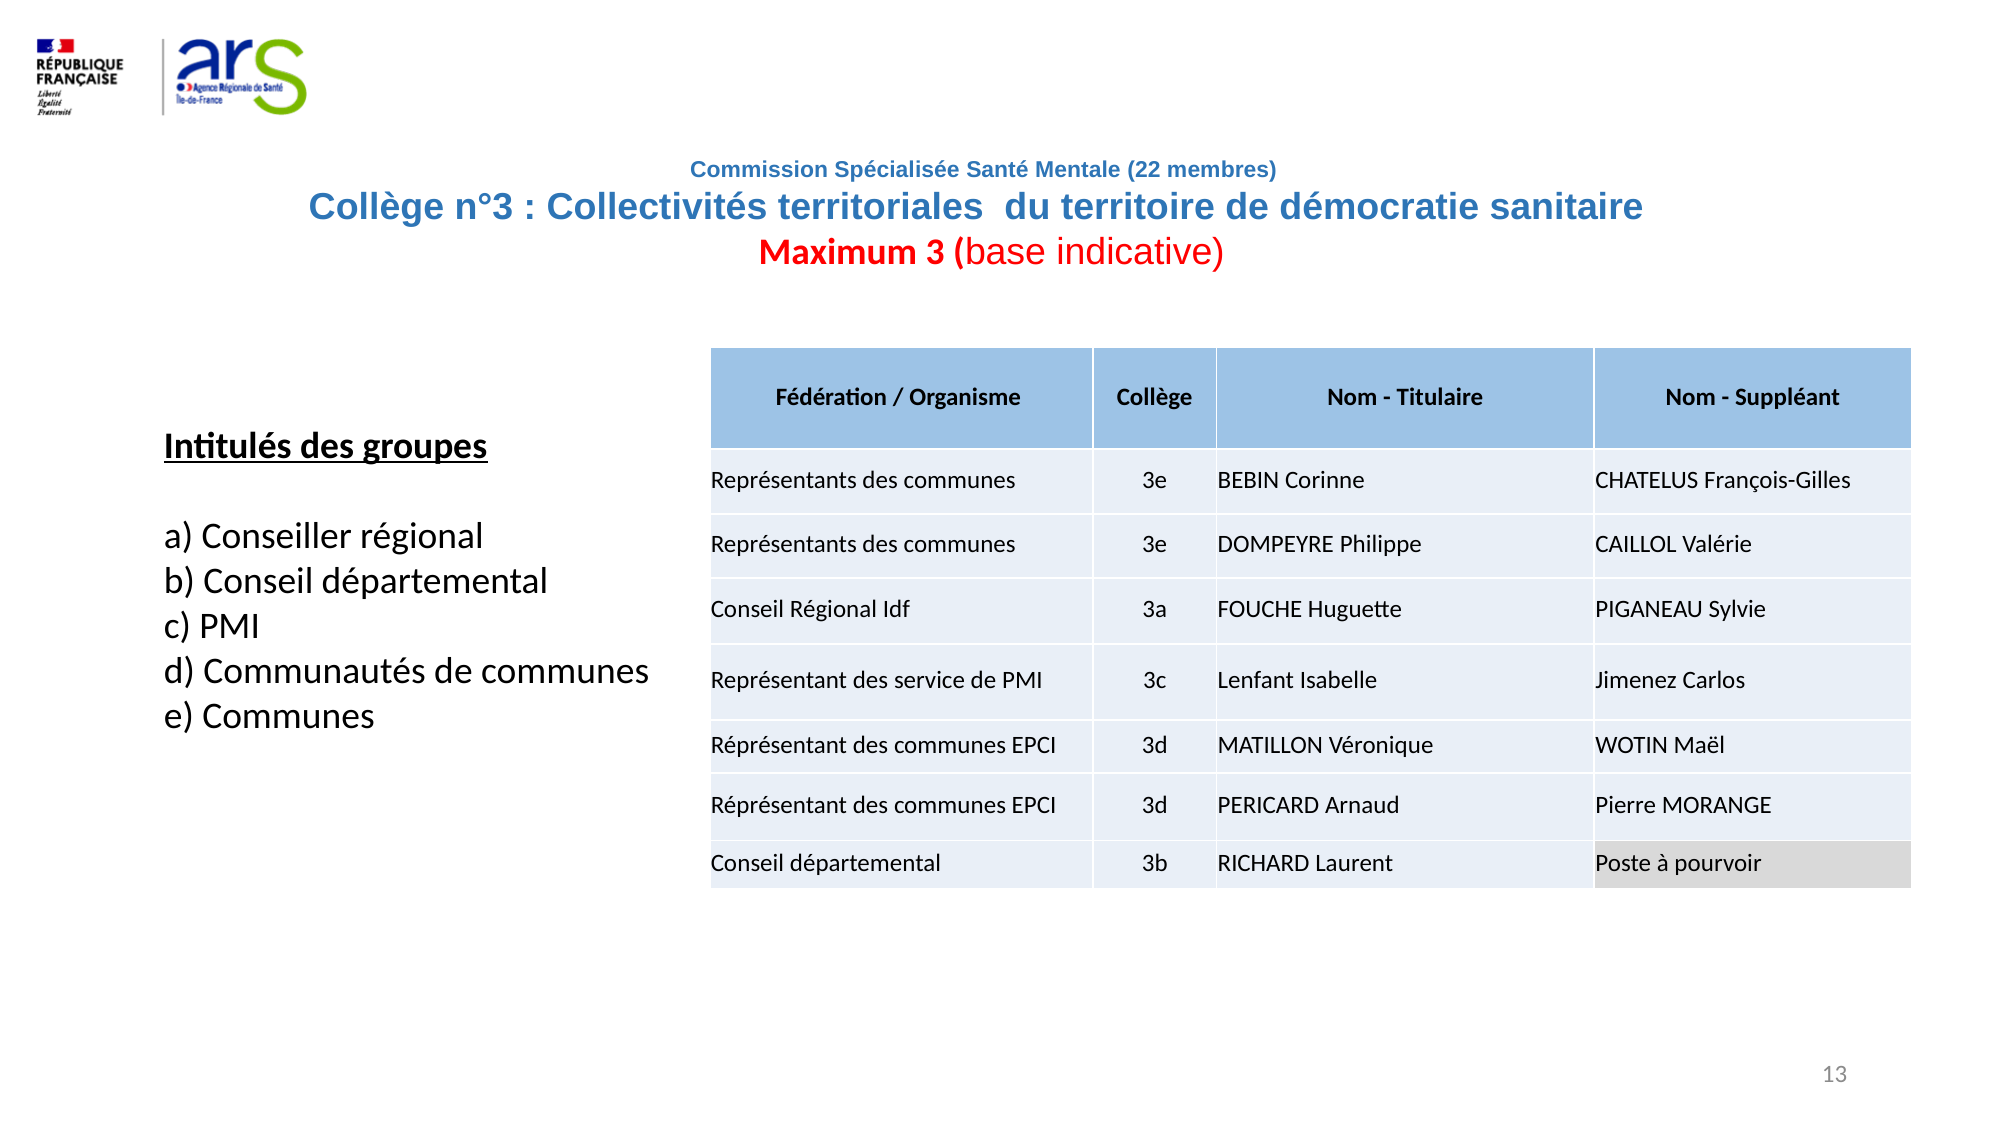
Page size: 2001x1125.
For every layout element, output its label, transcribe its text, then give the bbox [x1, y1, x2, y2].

table_cell Représentants des communes [711, 515, 1092, 577]
text_box Commission Spécialisée Santé Mentale (22 membres) Collège n°3 : Collectivités territoriales du territoire de démocratie sanitaire Maximum 3 (base indicative) [256, 147, 1711, 280]
table_cell 3b [1094, 841, 1216, 888]
table_cell Représentants des communes [711, 450, 1092, 513]
table_cell 3d [1094, 721, 1216, 772]
table_cell FOUCHE Huguette [1217, 579, 1593, 643]
table_cell Poste à pourvoir [1595, 841, 1911, 888]
picture [36, 37, 326, 118]
table_cell Conseil départemental [711, 841, 1092, 888]
table_cell PIGANEAU Sylvie [1595, 579, 1911, 643]
table_cell 3d [1094, 774, 1216, 840]
table_cell CAILLOL Valérie [1595, 515, 1911, 577]
table_cell Pierre MORANGE [1595, 774, 1911, 840]
table_cell Lenfant Isabelle [1217, 645, 1593, 719]
table_cell Représentant des service de PMI [711, 645, 1092, 719]
table_header Collège [1094, 348, 1216, 448]
slide_number 13 [1412, 1042, 1863, 1103]
table_cell Conseil Régional Idf [711, 579, 1092, 643]
table_cell 3e [1094, 450, 1216, 513]
table_cell CHATELUS François-Gilles [1595, 450, 1911, 513]
table_cell RICHARD Laurent [1217, 841, 1593, 888]
table_cell Réprésentant des communes EPCI [711, 721, 1092, 772]
table_header Nom - Titulaire [1217, 348, 1593, 448]
table_cell 3e [1094, 515, 1216, 577]
table_cell Jimenez Carlos [1595, 645, 1911, 719]
table_cell BEBIN Corinne [1217, 450, 1593, 513]
table_cell 3c [1094, 645, 1216, 719]
text_box Intitulés des groupes a) Conseiller régional b) Conseil départemental c) PMI d) Communautés de communes e) Communes [149, 413, 693, 744]
table_cell PERICARD Arnaud [1217, 774, 1593, 840]
table_header Nom - Suppléant [1595, 348, 1911, 448]
table_cell WOTIN Maël [1595, 721, 1911, 772]
table_cell 3a [1094, 579, 1216, 643]
table_cell DOMPEYRE Philippe [1217, 515, 1593, 577]
table_cell Réprésentant des communes EPCI [711, 774, 1092, 840]
table_cell MATILLON Véronique [1217, 721, 1593, 772]
table_header Fédération / Organisme [711, 348, 1092, 448]
